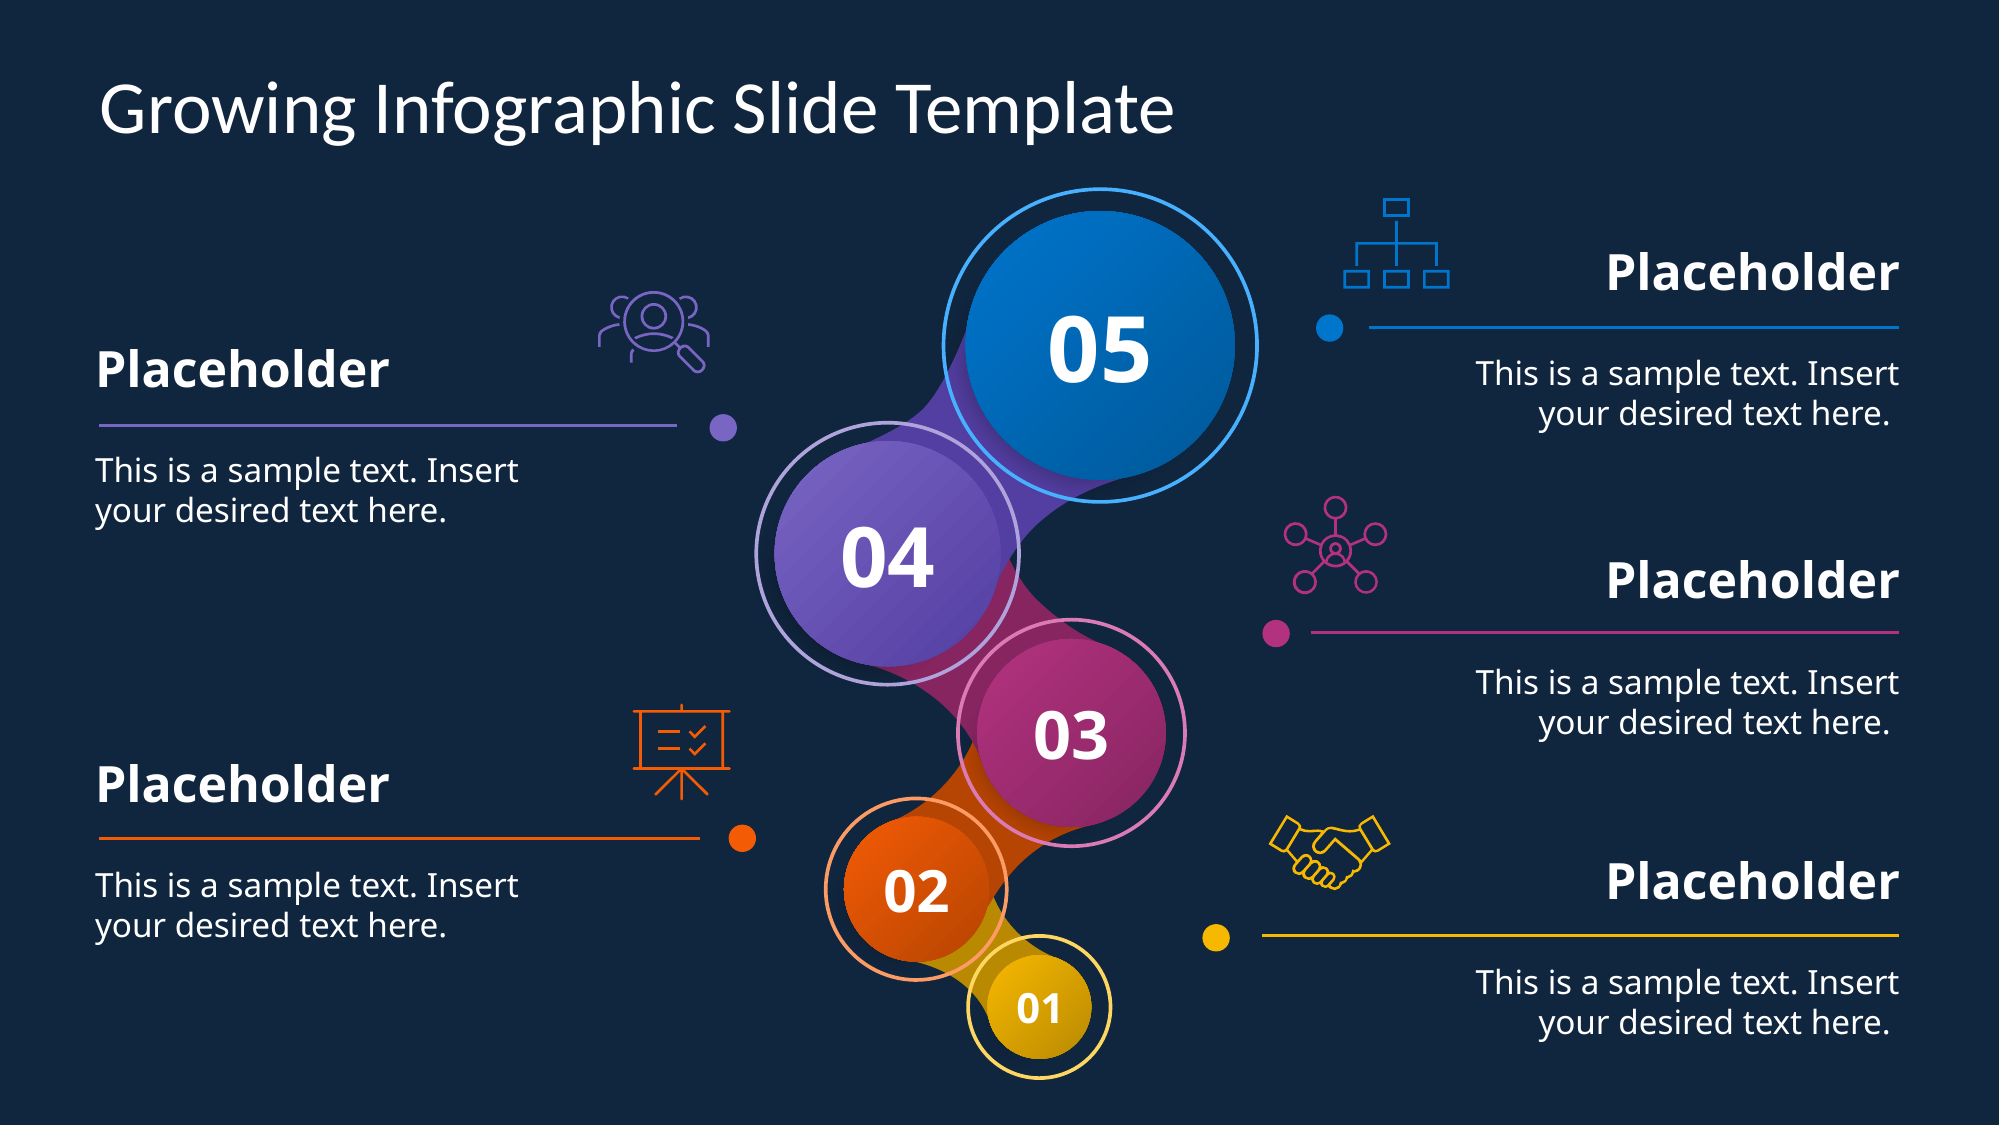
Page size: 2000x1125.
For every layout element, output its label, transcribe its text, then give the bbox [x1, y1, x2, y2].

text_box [742, 188, 1258, 1085]
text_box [632, 703, 732, 801]
text_box Placeholder [94, 321, 532, 398]
text_box This is a sample text. Insert your desired text here. [94, 864, 532, 975]
text_box [1313, 312, 1346, 344]
text_box [1262, 617, 1292, 650]
text_box This is a sample text. Insert your desired text here. [1463, 352, 1901, 463]
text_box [1343, 197, 1450, 289]
text_box Placeholder [1463, 224, 1901, 301]
text_box Placeholder [94, 736, 532, 813]
text_box Placeholder [1463, 833, 1901, 910]
text_box [707, 412, 737, 444]
title Growing Infographic Slide Template [99, 45, 1900, 162]
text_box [597, 290, 710, 374]
text_box Placeholder [1463, 532, 1901, 609]
text_box This is a sample text. Insert your desired text here. [94, 449, 532, 560]
text_box This is a sample text. Insert your desired text here. [1463, 660, 1901, 772]
text_box [726, 823, 737, 854]
text_box [1283, 495, 1388, 595]
text_box [1268, 814, 1391, 891]
text_box This is a sample text. Insert your desired text here. [1463, 961, 1901, 1072]
